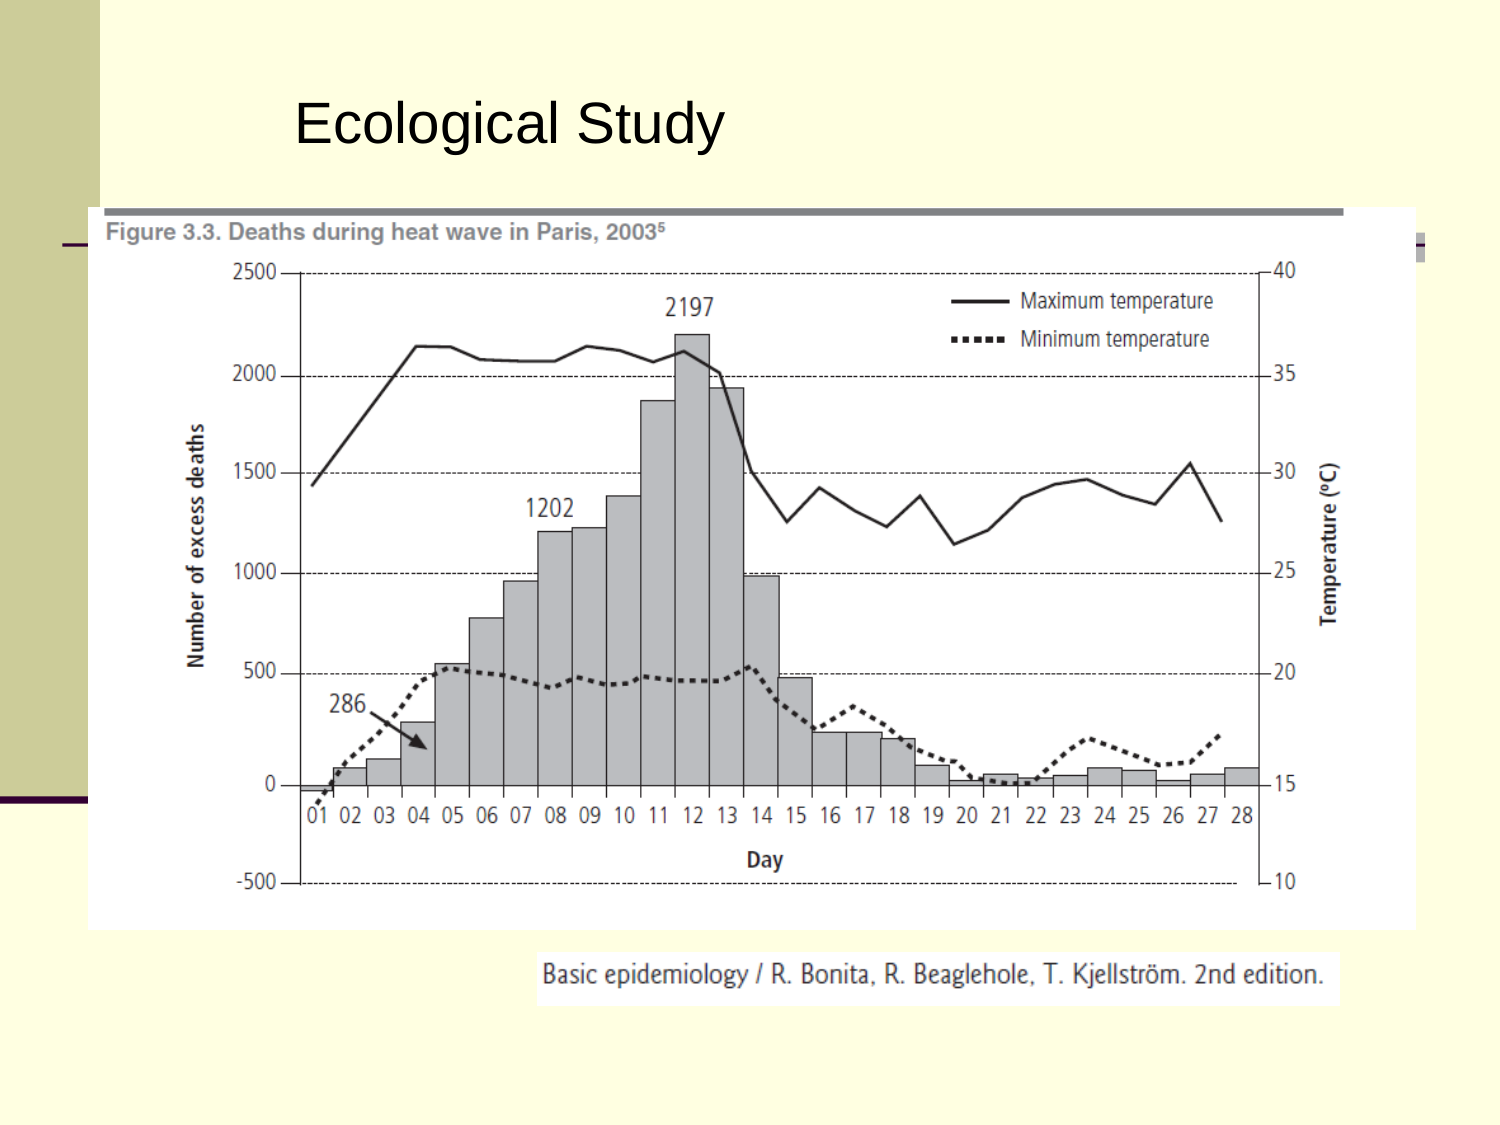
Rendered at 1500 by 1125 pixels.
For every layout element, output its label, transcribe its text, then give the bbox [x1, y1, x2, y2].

text_box Ecological Study [279, 78, 742, 163]
picture [88, 207, 1416, 930]
picture [537, 951, 1340, 1006]
